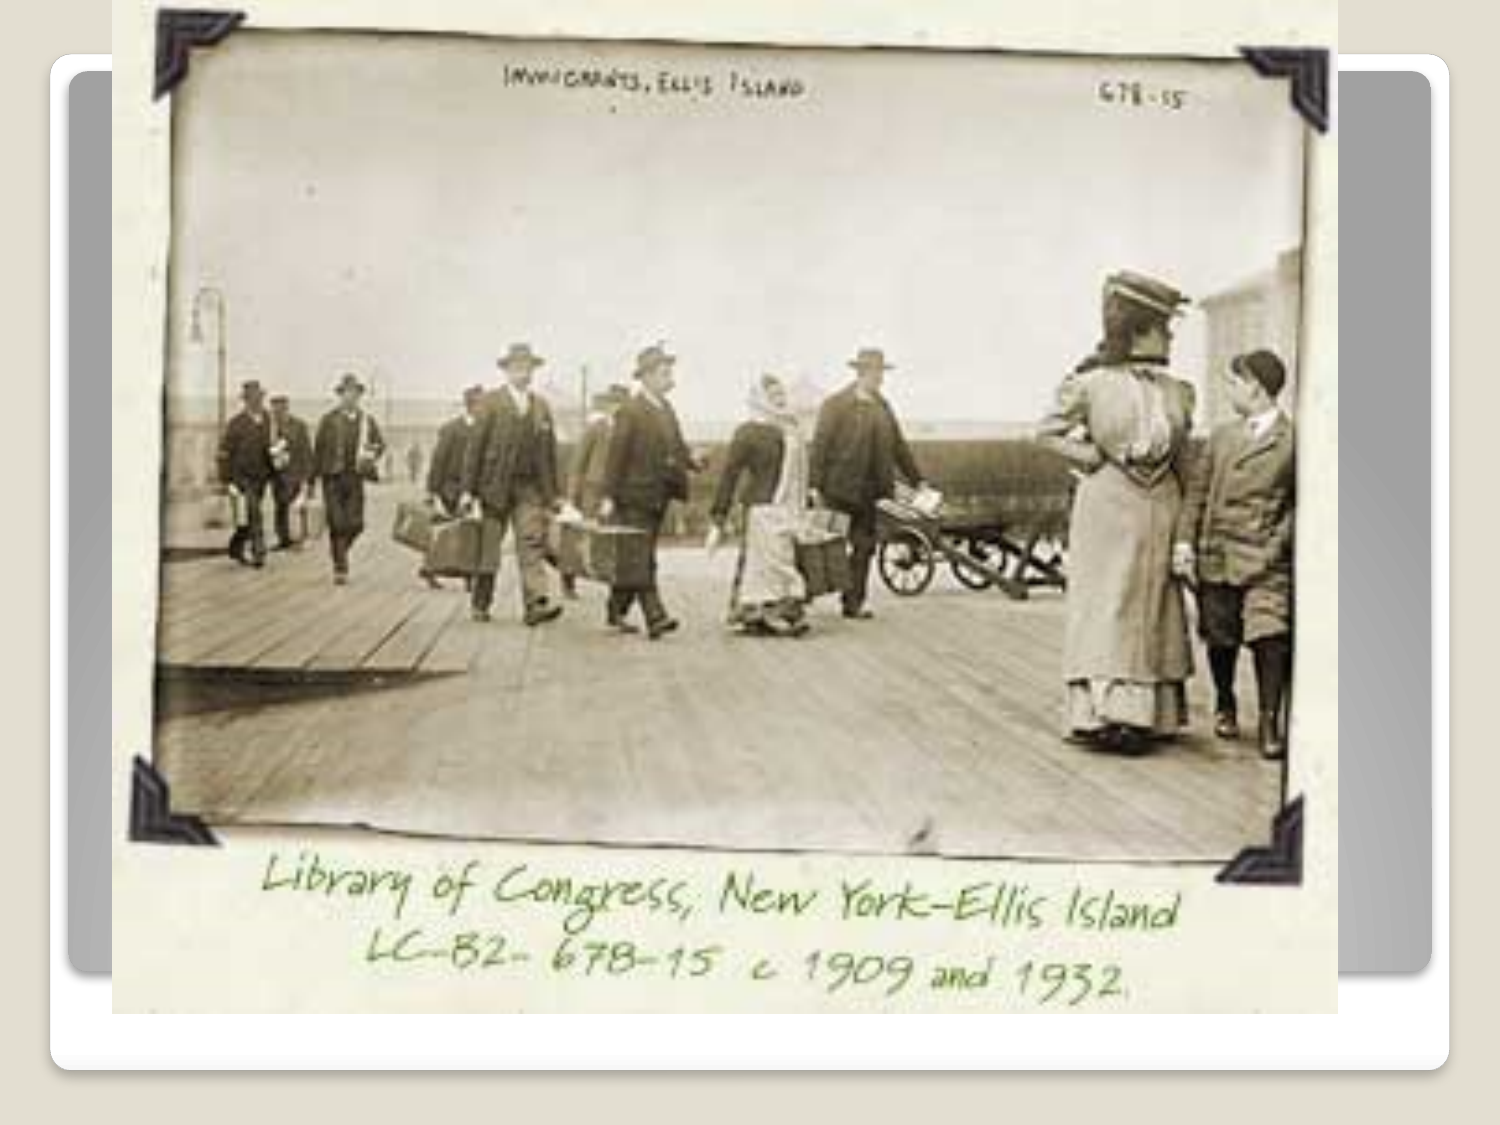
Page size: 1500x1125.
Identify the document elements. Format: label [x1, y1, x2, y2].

picture [112, 0, 1338, 1014]
